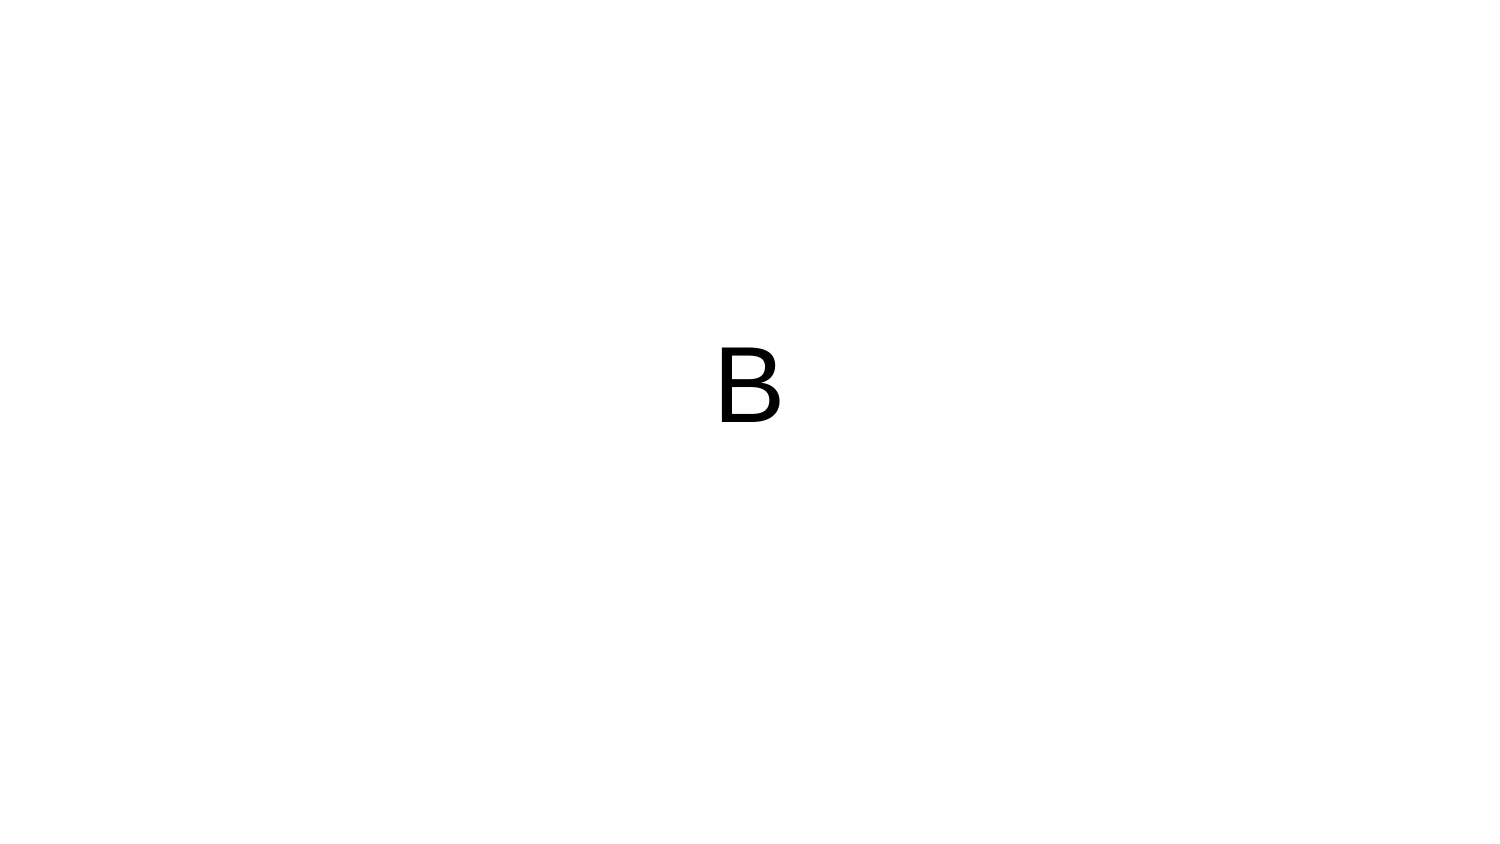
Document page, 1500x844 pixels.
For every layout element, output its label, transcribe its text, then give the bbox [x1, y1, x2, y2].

title B [51, 123, 1449, 461]
